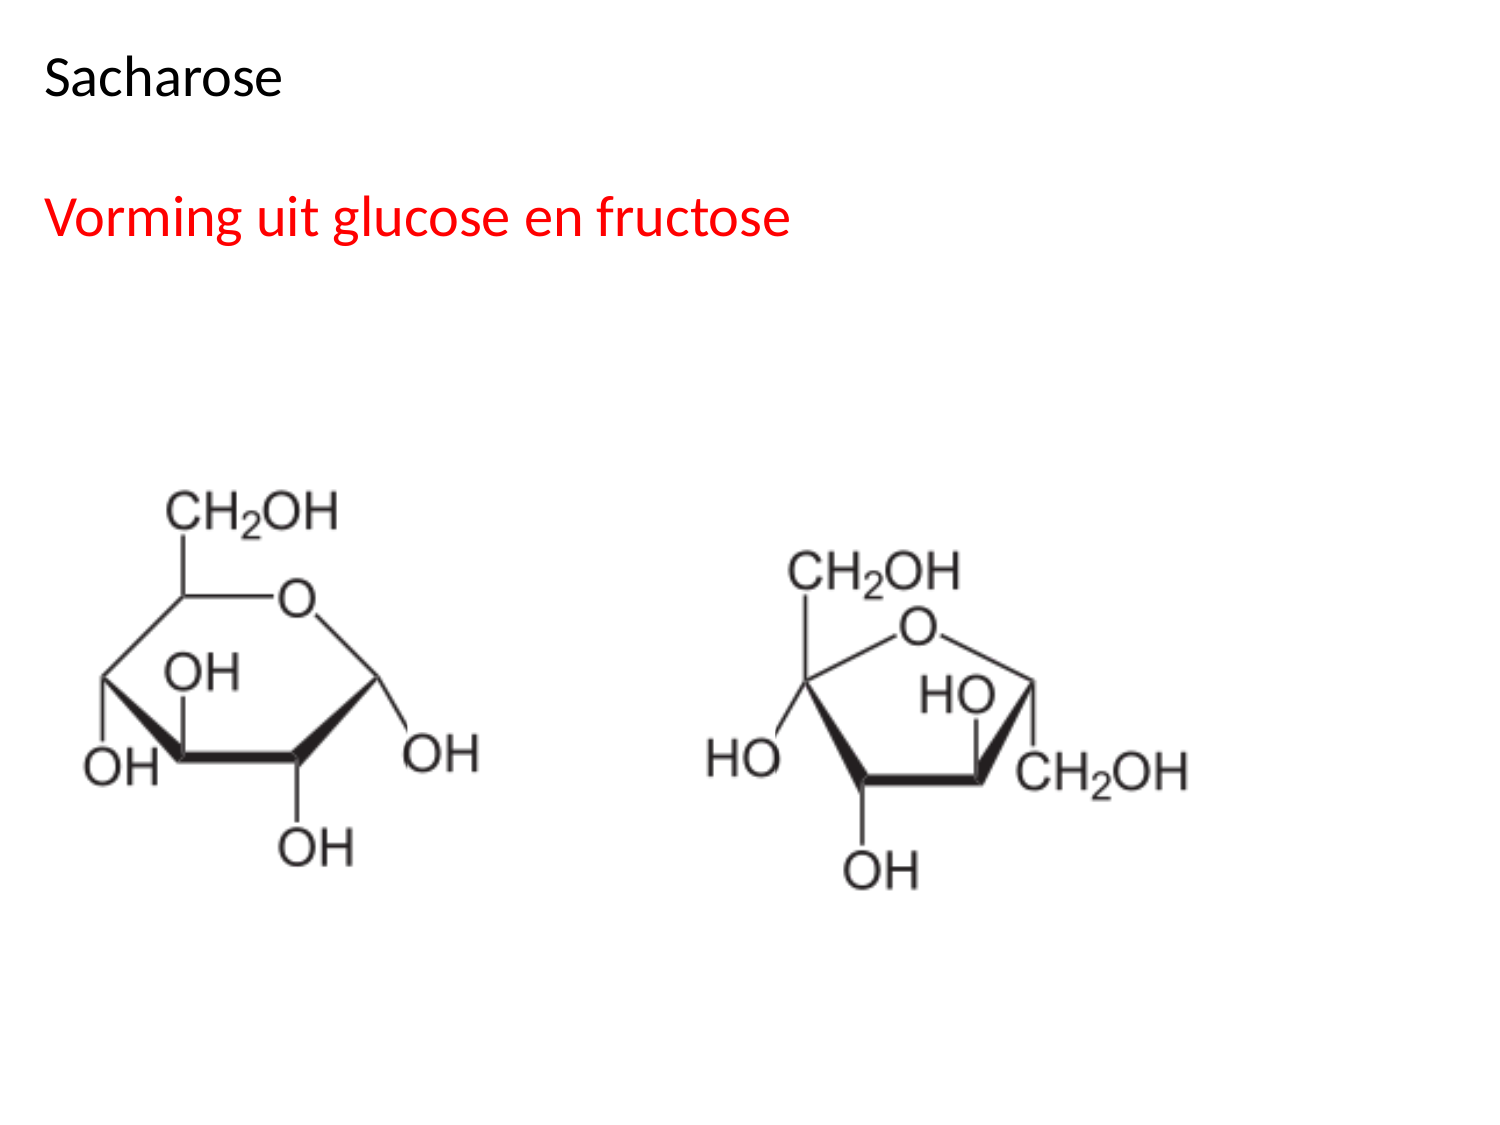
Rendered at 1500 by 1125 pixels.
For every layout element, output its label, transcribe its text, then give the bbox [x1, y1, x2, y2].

picture [65, 480, 498, 895]
text_box Sacharose Vorming uit glucose en fructose [29, 30, 821, 256]
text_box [688, 485, 1207, 900]
